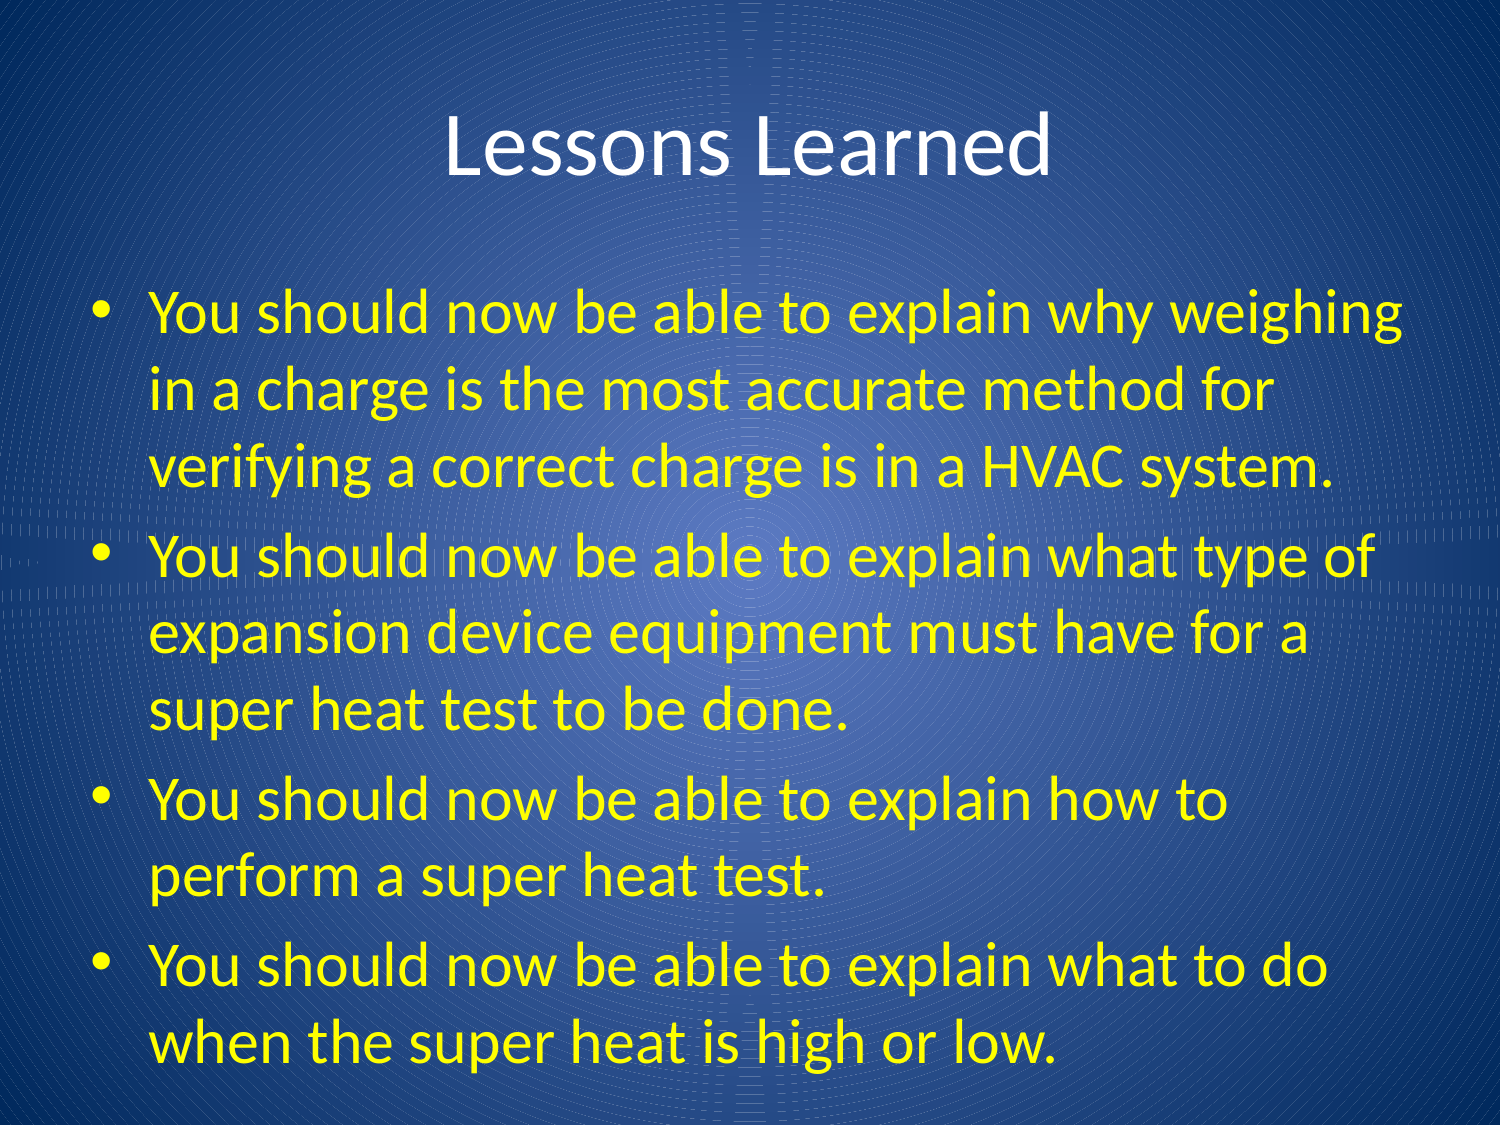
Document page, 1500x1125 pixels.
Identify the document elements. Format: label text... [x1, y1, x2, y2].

list You should now be able to explain why weighing in a charge is the most accurate method for verifying a correct charge is in a HVAC system. You should now be able to explain what type of expansion device equipment must have for a super heat test to be done. You should now be able to explain how to perform a super heat test. You should now be able to explain what to do when the super heat is high or low. [75, 262, 1425, 1100]
title Lessons Learned [75, 45, 1425, 233]
